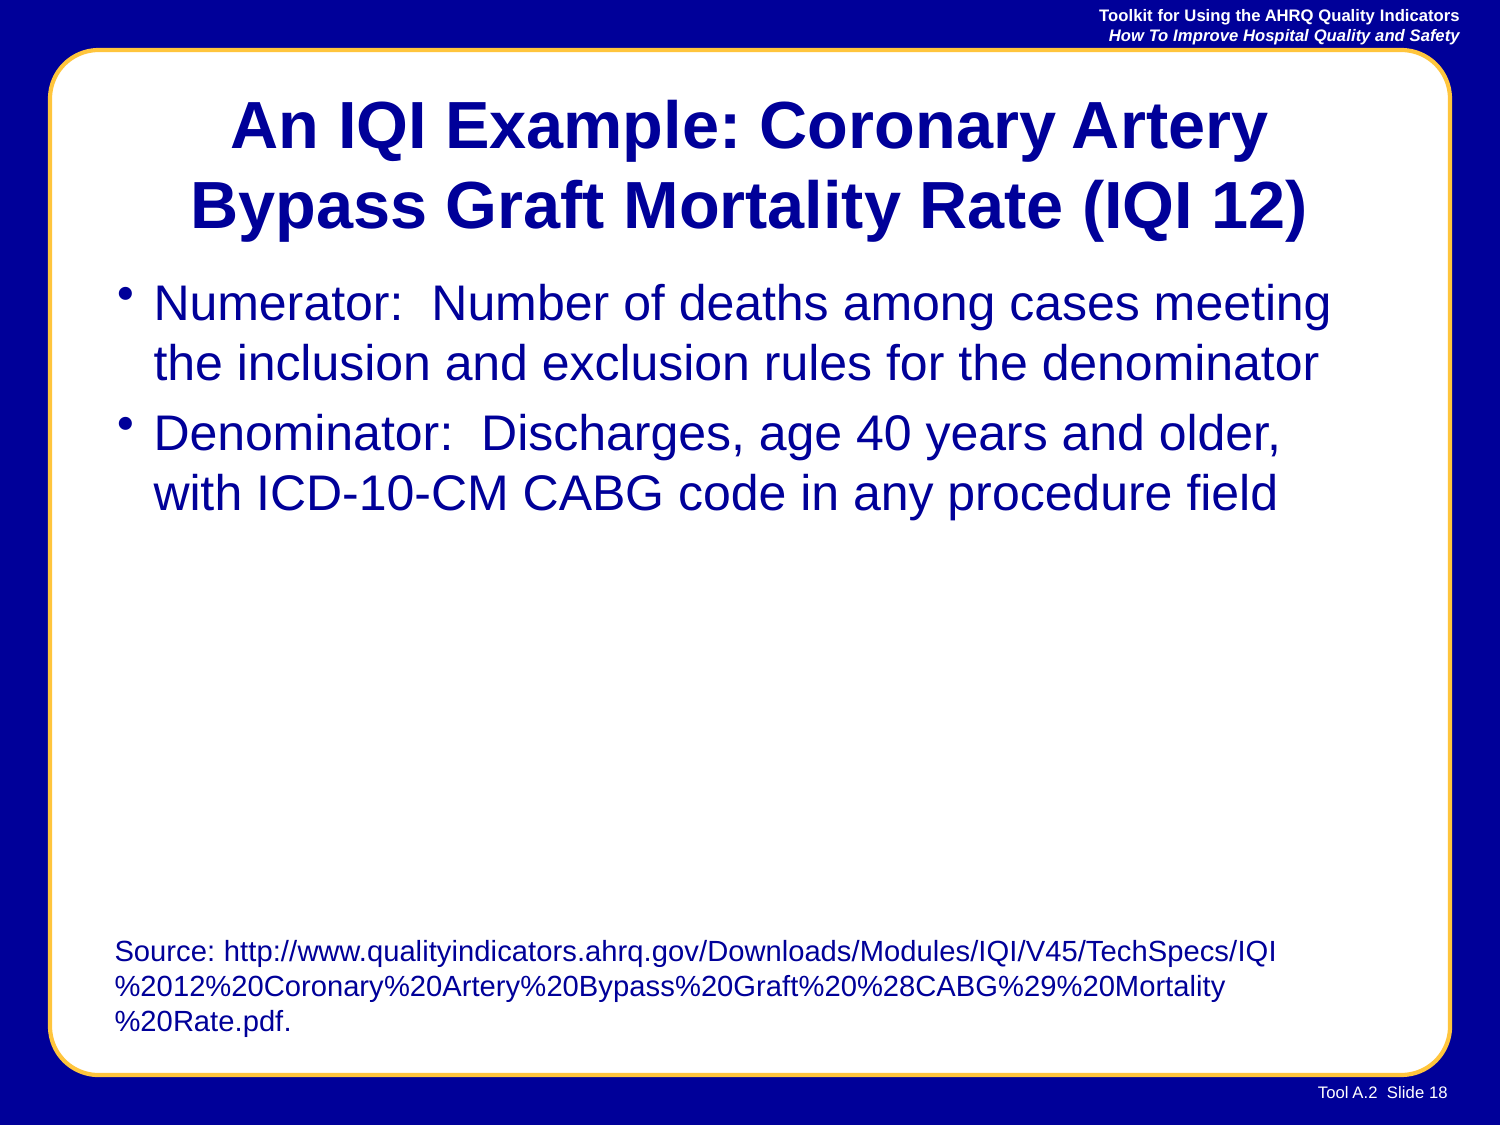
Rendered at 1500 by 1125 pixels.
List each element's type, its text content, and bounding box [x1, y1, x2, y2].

list Numerator: Number of deaths among cases meeting the inclusion and exclusion rules for the denominator Denominator: Discharges, age 40 years and older, with ICD-10-CM CABG code in any procedure field [99, 262, 1375, 801]
title An IQI Example: Coronary Artery Bypass Graft Mortality Rate (IQI 12) [112, 75, 1388, 200]
text_box Source: http://www.qualityindicators.ahrq.gov/Downloads/Modules/IQI/V45/TechSpecs/IQI%2012%20Coronary%20Artery%20Bypass%20Graft%20%28CABG%29%20Mortality%20Rate.pdf. [99, 924, 1363, 1045]
